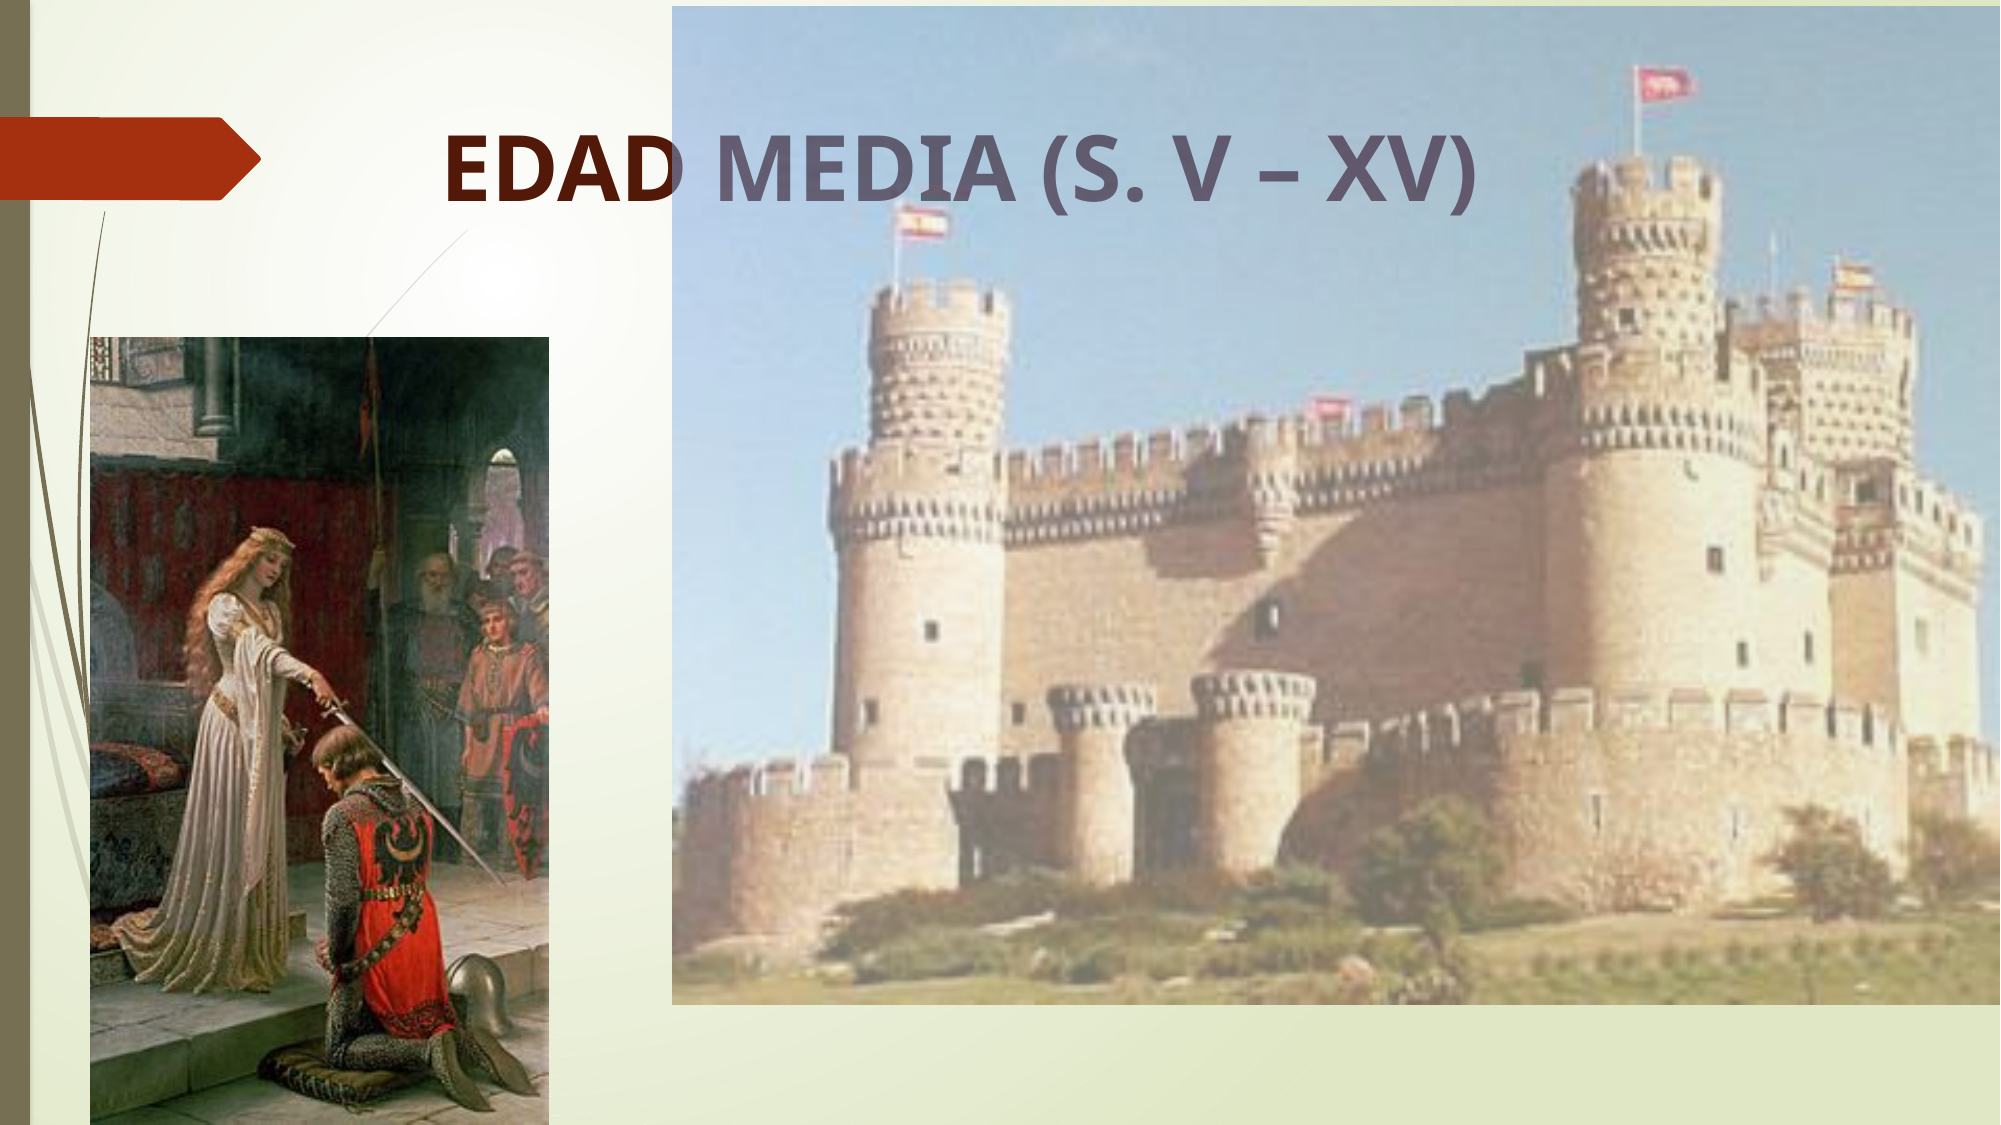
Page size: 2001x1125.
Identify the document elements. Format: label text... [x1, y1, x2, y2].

picture [671, 5, 2000, 1005]
picture [90, 337, 549, 1125]
title EDAD MEDIA (S. V – XV) [425, 102, 668, 313]
